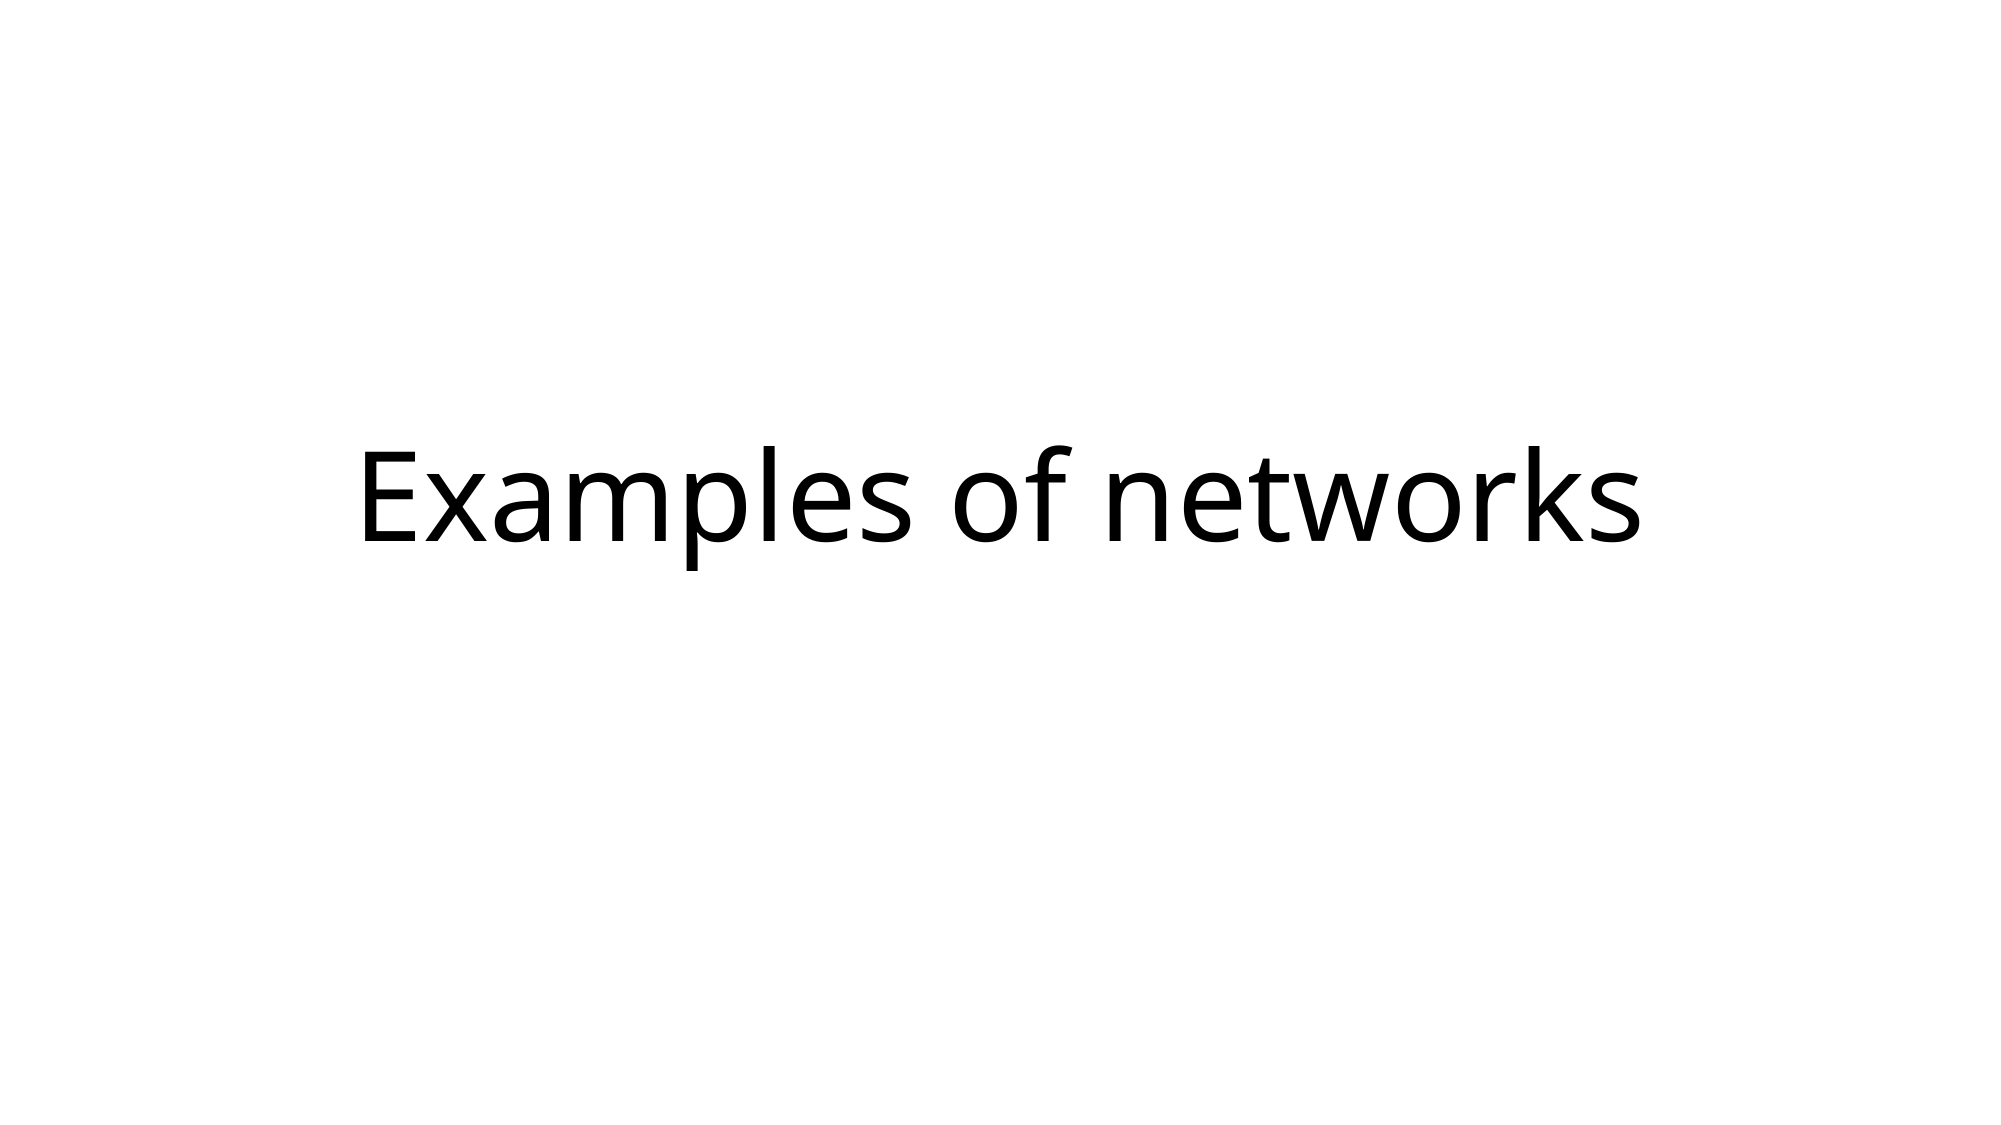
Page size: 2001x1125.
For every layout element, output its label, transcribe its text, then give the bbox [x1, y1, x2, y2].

title Examples of networks [249, 184, 1750, 576]
